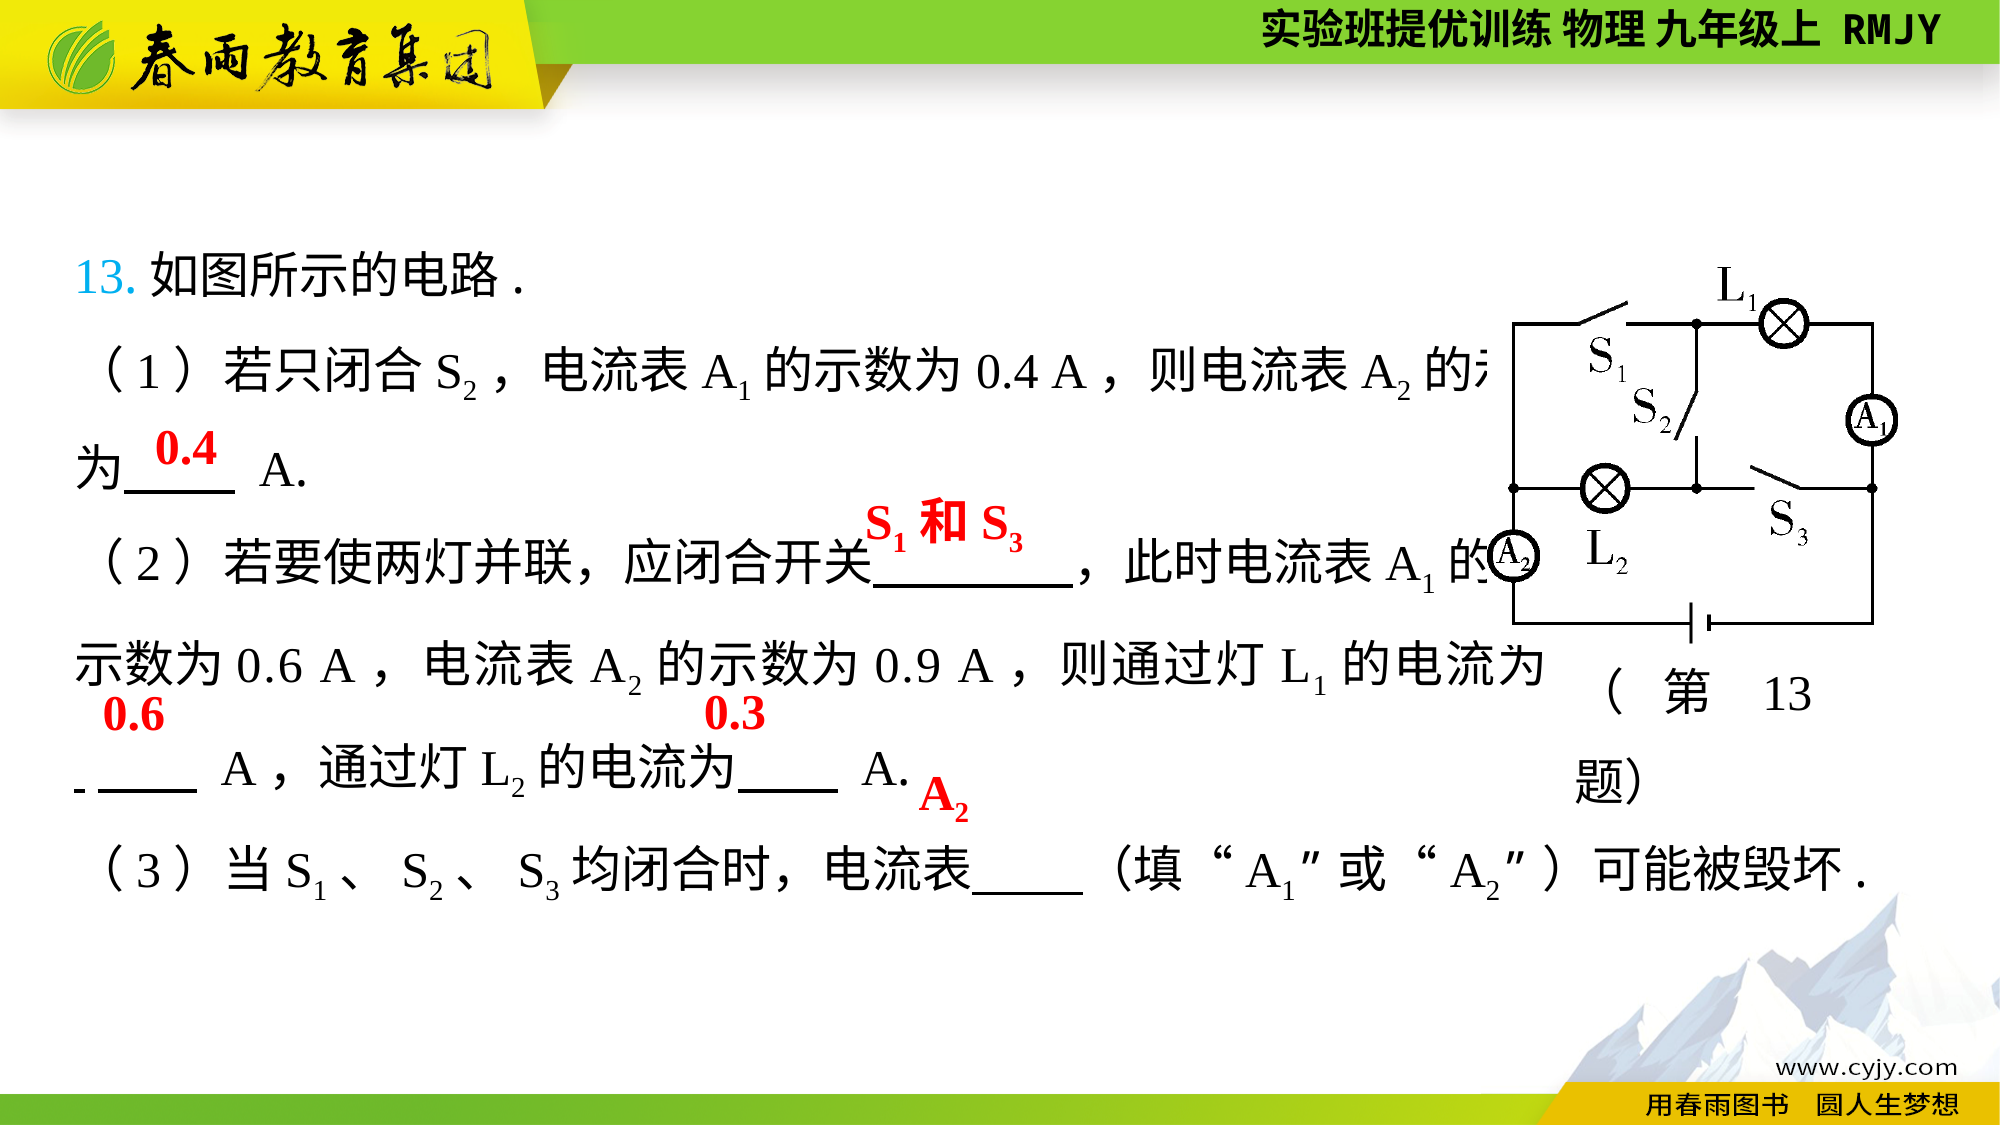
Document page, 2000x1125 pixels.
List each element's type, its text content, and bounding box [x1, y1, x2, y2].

list 13.如图所示的电路. （1）若只闭合S2，电流表A1的示数为0.4 A，则电流表A2的示数 为 A. （2）若要使两灯并联，应闭合开关 ，此时电流表A1的 示数为0.6 A，电流表A2的示数为0.9 A，则通过灯L1的电流为 A，通过灯L2的电流为 A. （3）当S1、S2、S3均闭合时，电流表 （填“A1”或“A2”）可能被毁坏. [59, 206, 1944, 858]
text_box 0.3 [689, 672, 782, 748]
text_box S1和S3 [850, 482, 1039, 566]
text_box 0.6 [87, 673, 180, 749]
picture [0, 0, 2000, 1125]
text_box 0.4 [140, 406, 233, 482]
text_box A2 [903, 752, 985, 836]
text_box （第13题） [1559, 654, 1840, 728]
